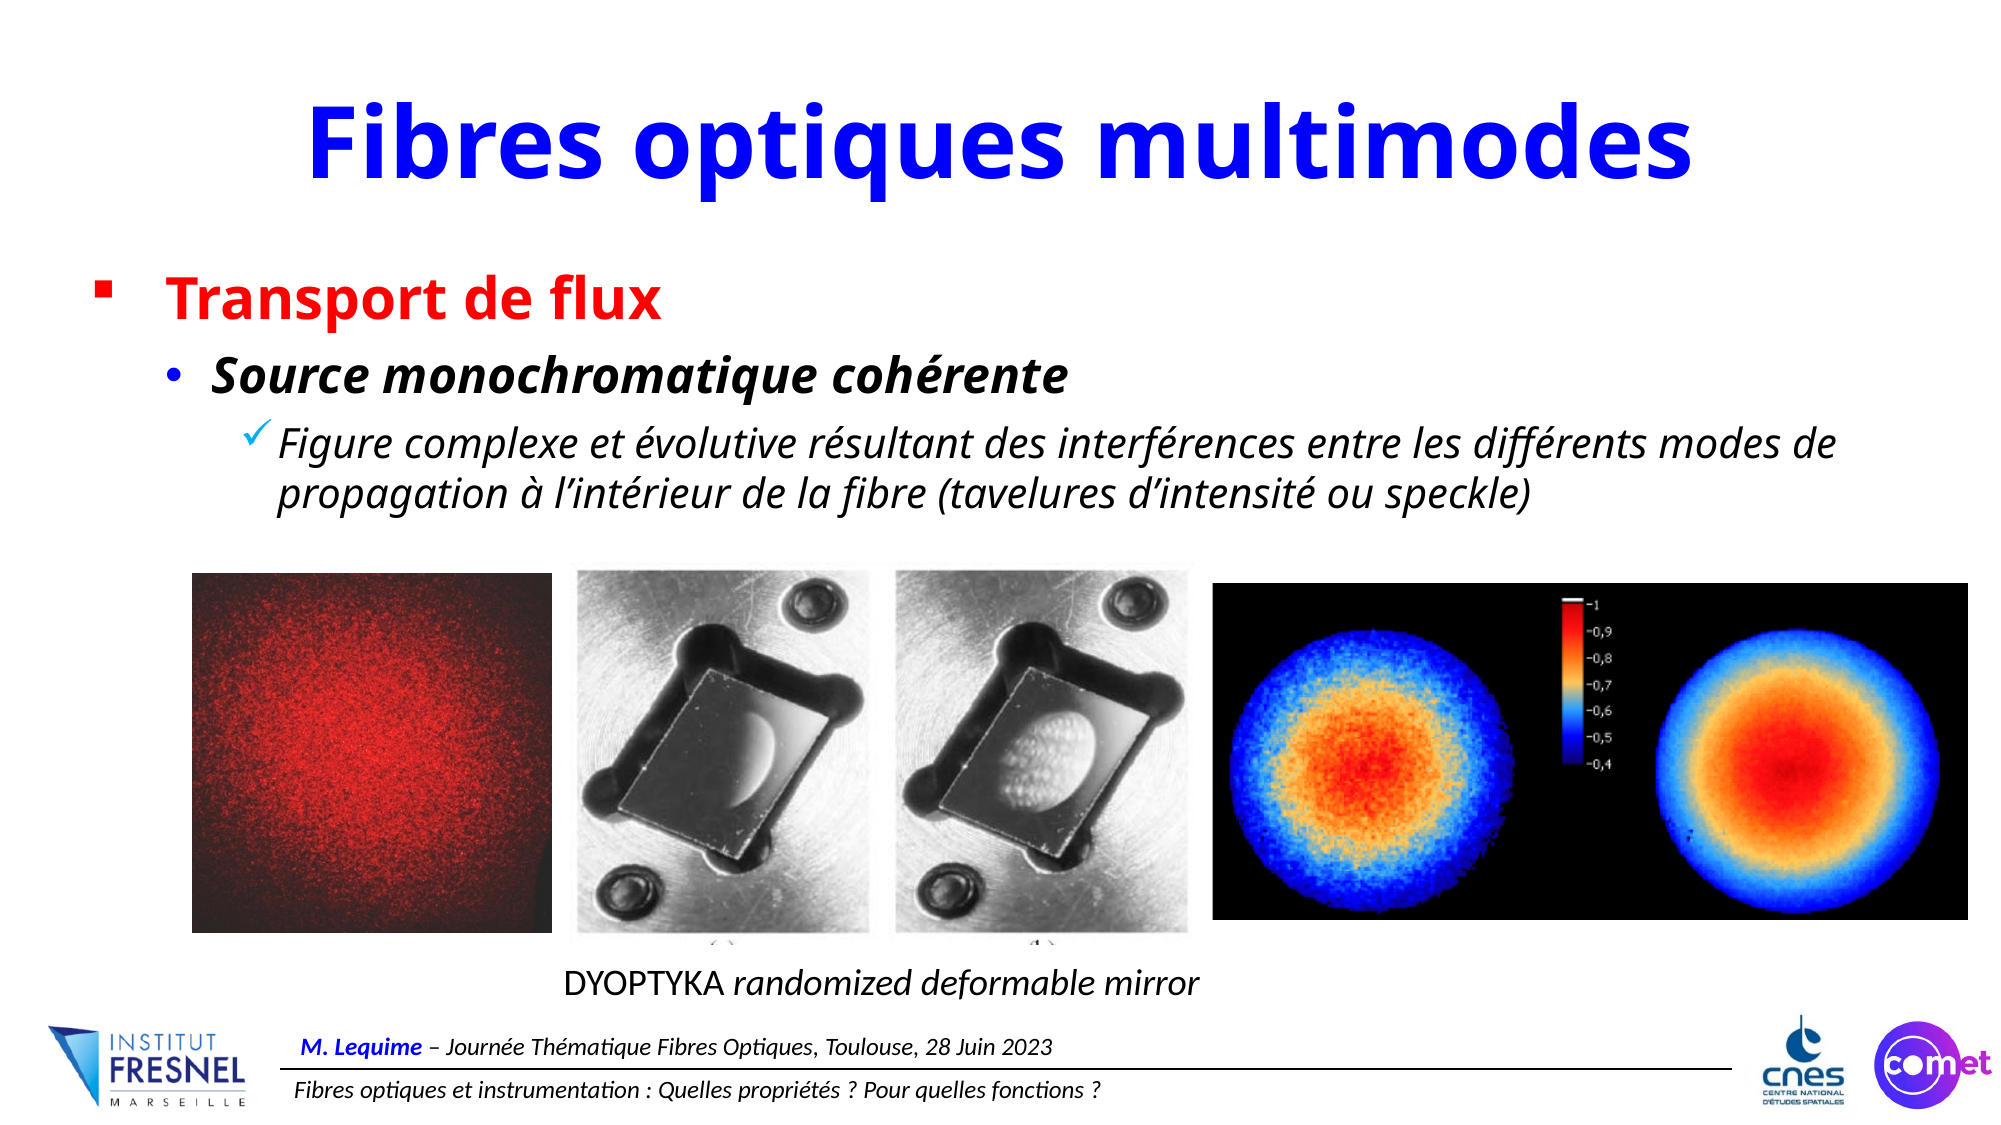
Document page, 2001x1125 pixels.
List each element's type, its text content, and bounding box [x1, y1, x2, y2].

picture [1744, 1009, 1857, 1122]
picture [192, 573, 552, 933]
text_box DYOPTYKA randomized deformable mirror [548, 950, 1216, 1011]
picture [570, 562, 1194, 945]
picture [43, 1021, 250, 1111]
picture [1873, 1020, 1993, 1110]
list Transport de flux Source monochromatique cohérente Figure complexe et évolutive résultant des interférences entre les différents modes de propagation à l’intérieur de la fibre (tavelures d’intensité ou speckle) [75, 253, 1934, 542]
picture [1212, 582, 1969, 920]
title Fibres optiques multimodes [99, 45, 1900, 233]
